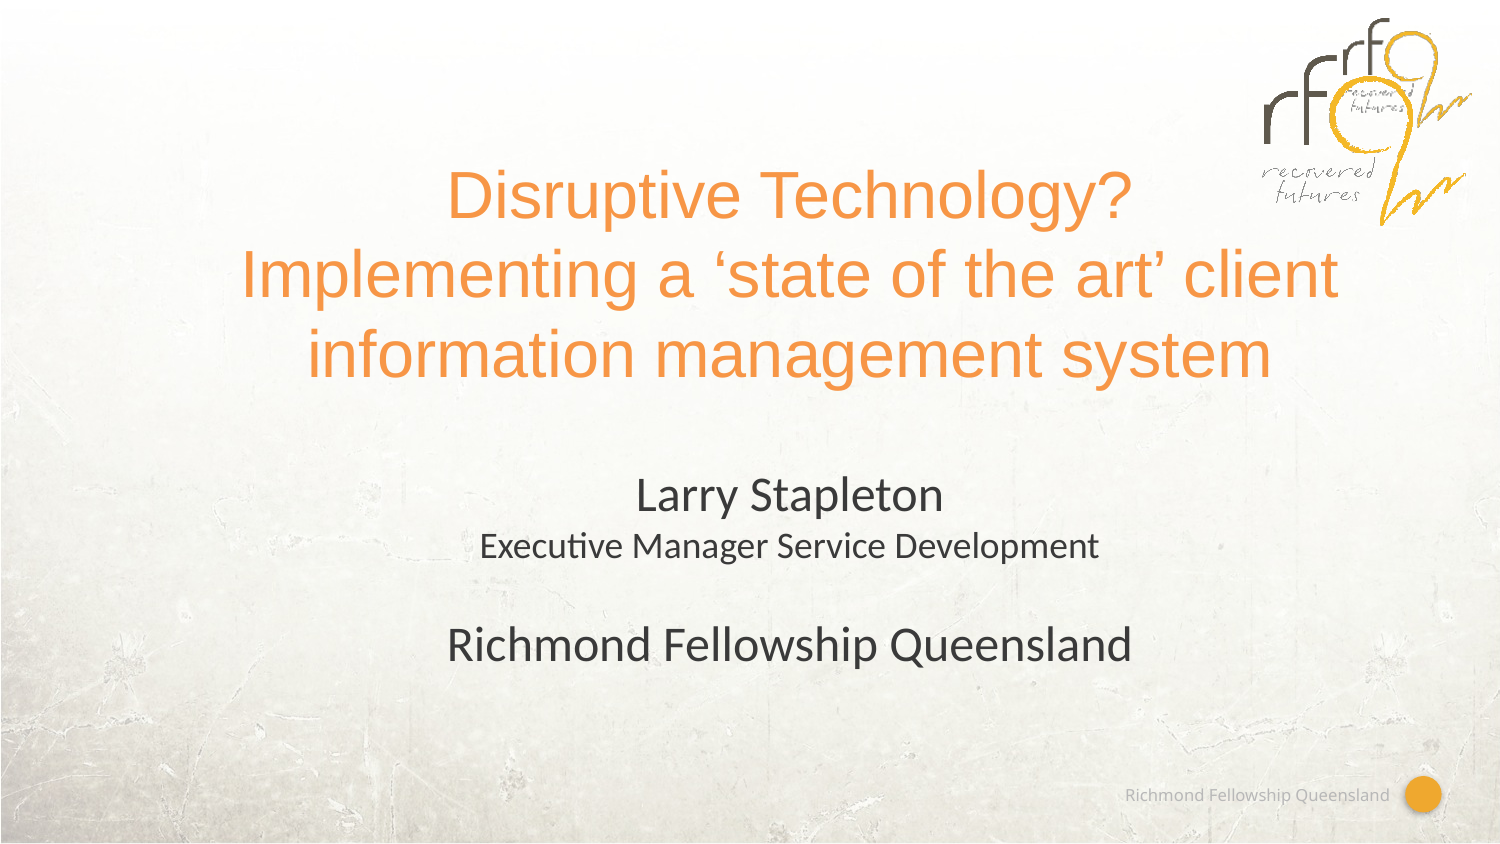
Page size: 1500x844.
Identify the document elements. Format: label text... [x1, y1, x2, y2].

picture [0, 0, 1500, 844]
text_box Disruptive Technology? Implementing a ‘state of the art’ client information management system Larry Stapleton Executive Manager Service Development Richmond Fellowship Queensland [154, 73, 1427, 749]
